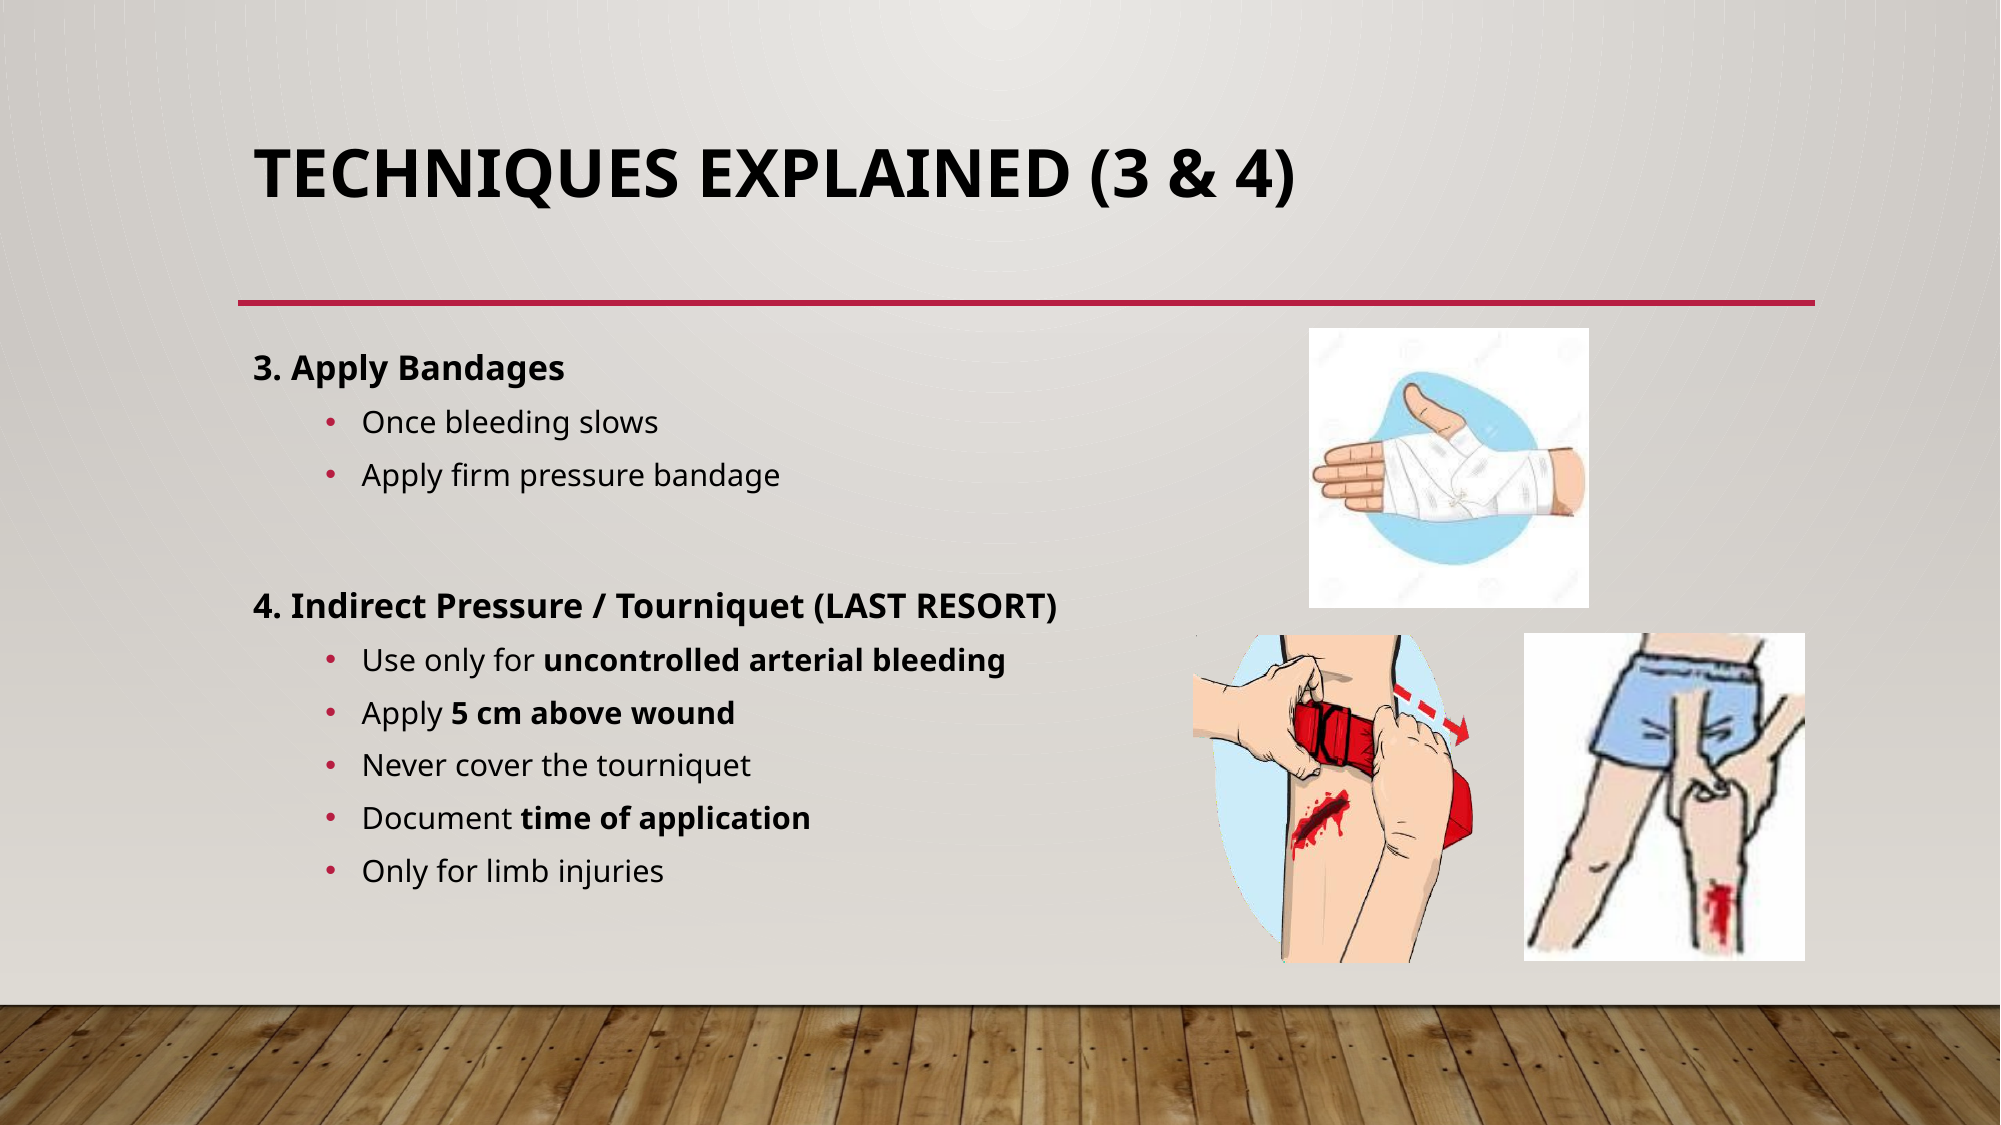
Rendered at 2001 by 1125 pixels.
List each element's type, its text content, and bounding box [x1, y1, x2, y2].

picture [1193, 635, 1473, 963]
picture [1309, 328, 1589, 608]
picture [0, 1005, 2000, 1125]
title Techniques Explained (3 & 4) [238, 131, 1814, 305]
list 3. Apply Bandages Once bleeding slows Apply firm pressure bandage 4. Indirect Pressure / Tourniquet (LAST RESORT) Use only for uncontrolled arterial bleeding Apply 5 cm above wound Never cover the tourniquet Document time of application Only for limb injuries [238, 330, 1814, 897]
picture [1524, 633, 1805, 961]
